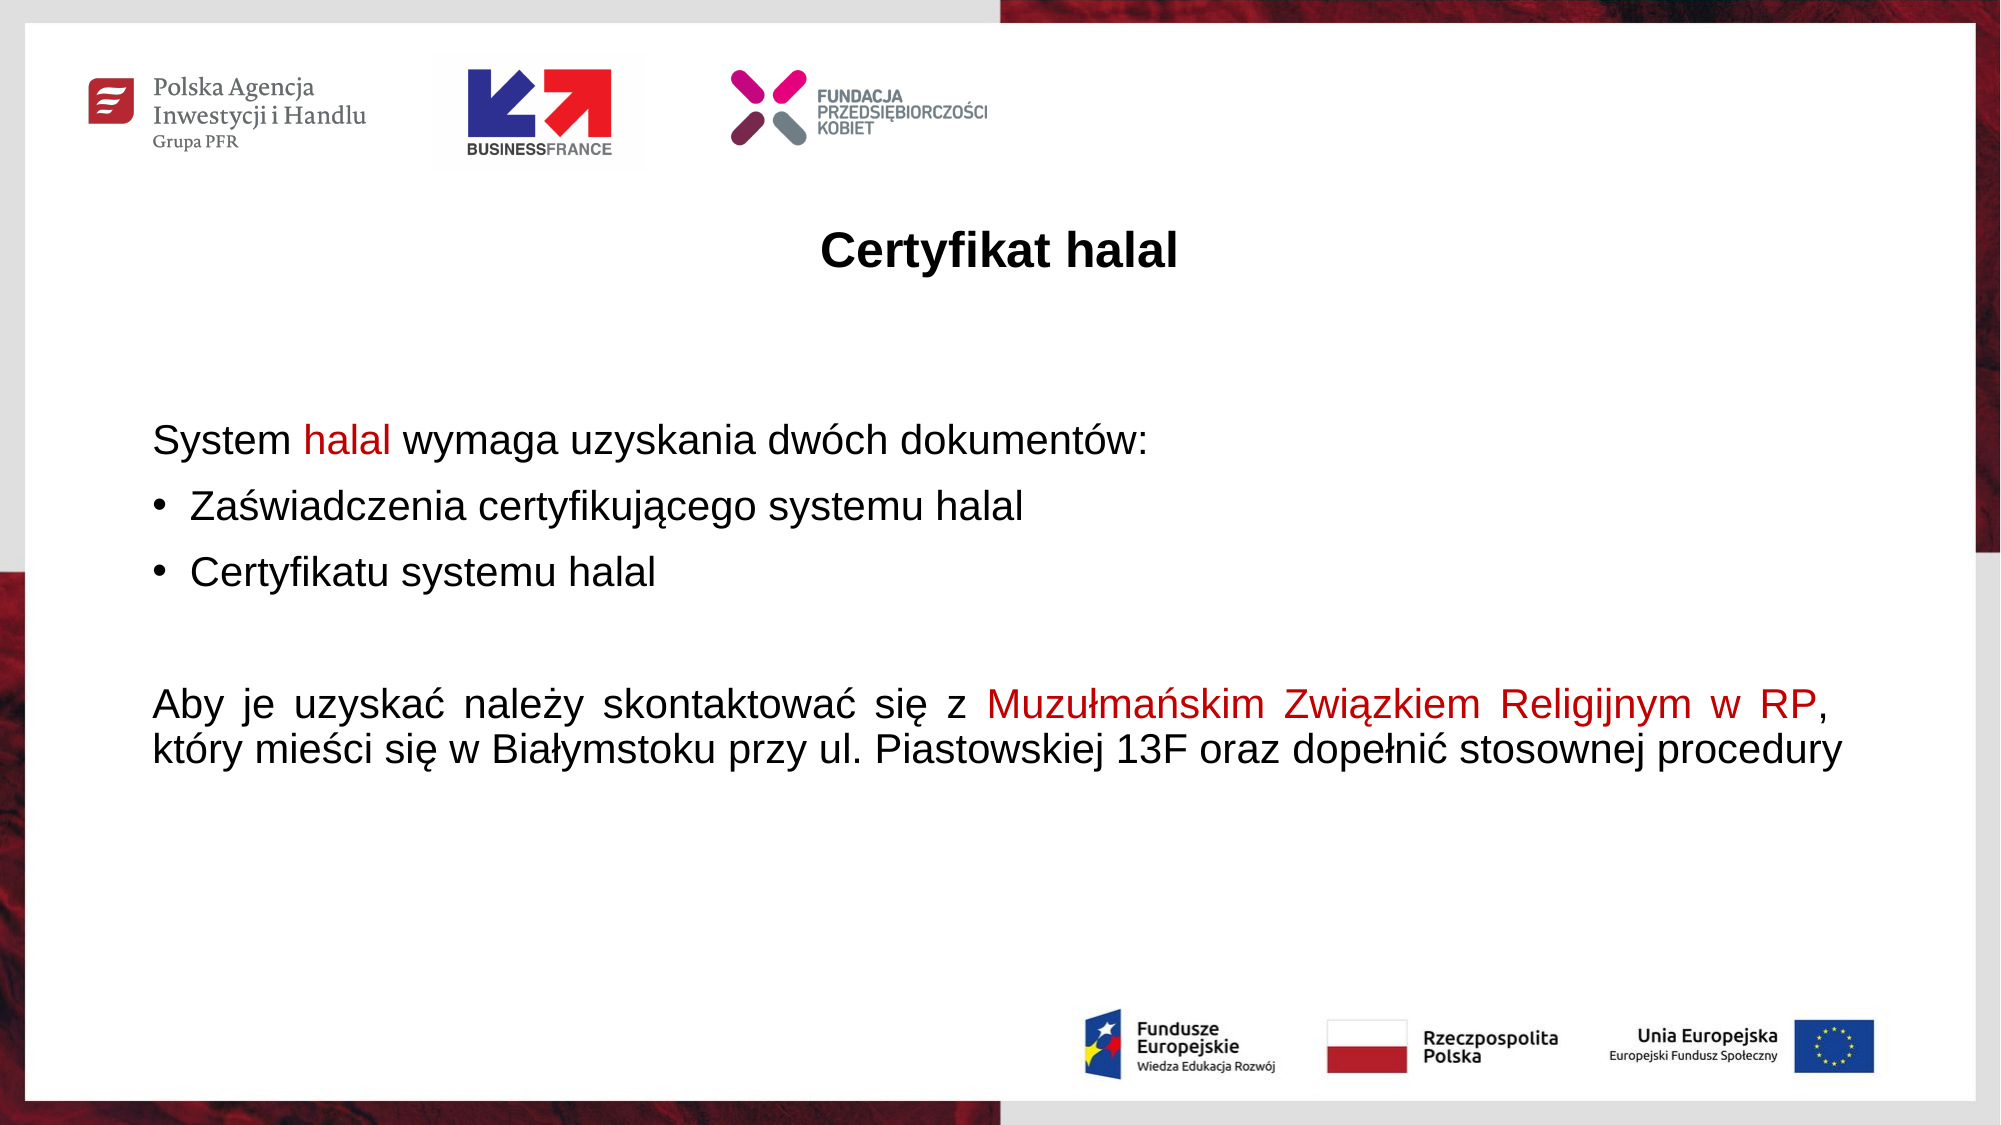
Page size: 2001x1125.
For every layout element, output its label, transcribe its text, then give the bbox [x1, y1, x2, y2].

picture [0, 0, 2001, 1125]
list System halal wymaga uzyskania dwóch dokumentów: Zaświadczenia certyfikującego systemu halal Certyfikatu systemu halal Aby je uzyskać należy skontaktować się z Muzułmańskim Związkiem Religijnym w RP, który mieści się w Białymstoku przy ul. Piastowskiej 13F oraz dopełnić stosownej procedury [137, 411, 1863, 1125]
title Certyfikat halal [137, 142, 1863, 360]
